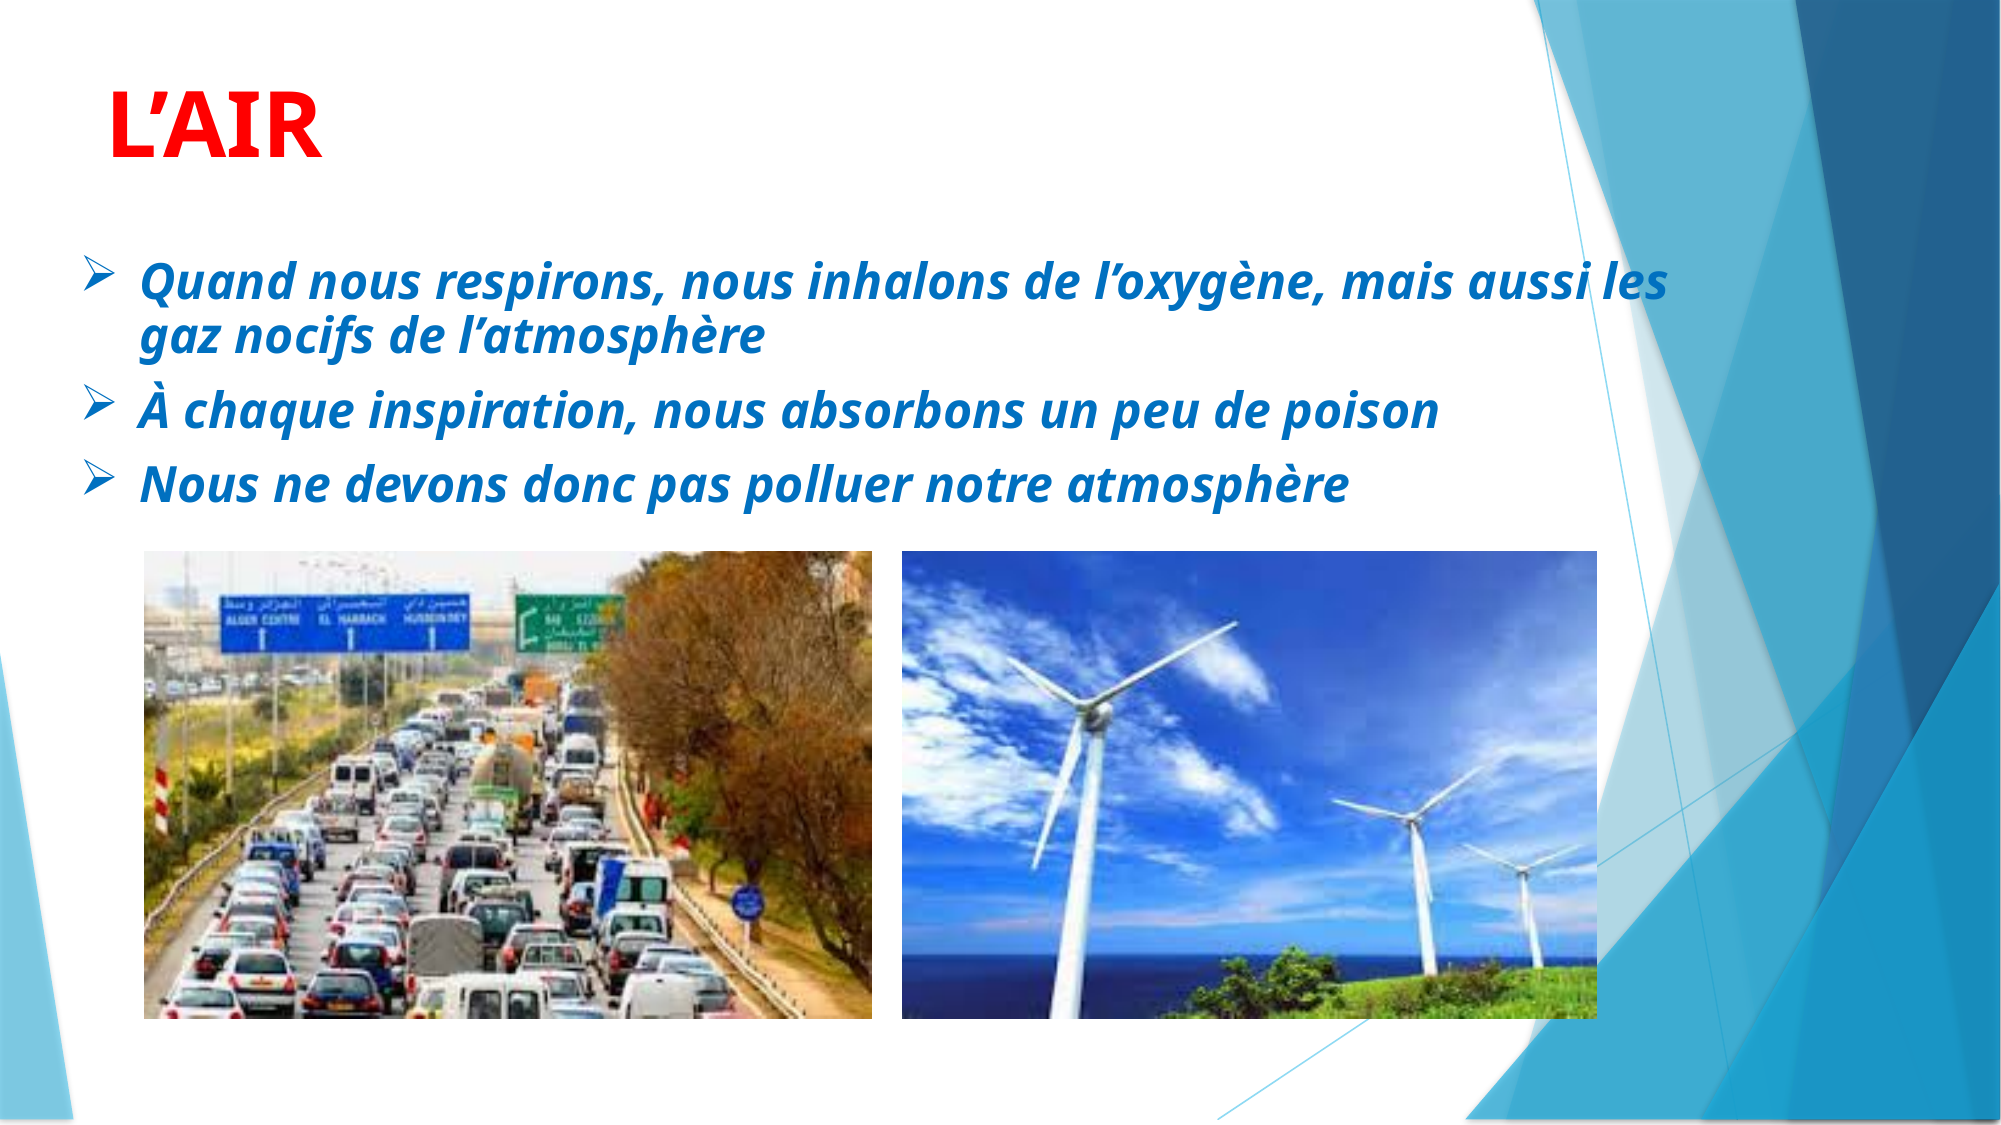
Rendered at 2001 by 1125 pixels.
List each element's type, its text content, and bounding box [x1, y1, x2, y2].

text_box Quand nous respirons, nous inhalons de l’oxygène, mais aussi les gaz nocifs de l’atmosphère À chaque inspiration, nous absorbons un peu de poison Nous ne devons donc pas polluer notre atmosphère [64, 248, 1701, 552]
picture [902, 551, 1598, 1020]
title L’AIR [90, 58, 1840, 275]
picture [143, 551, 872, 1020]
